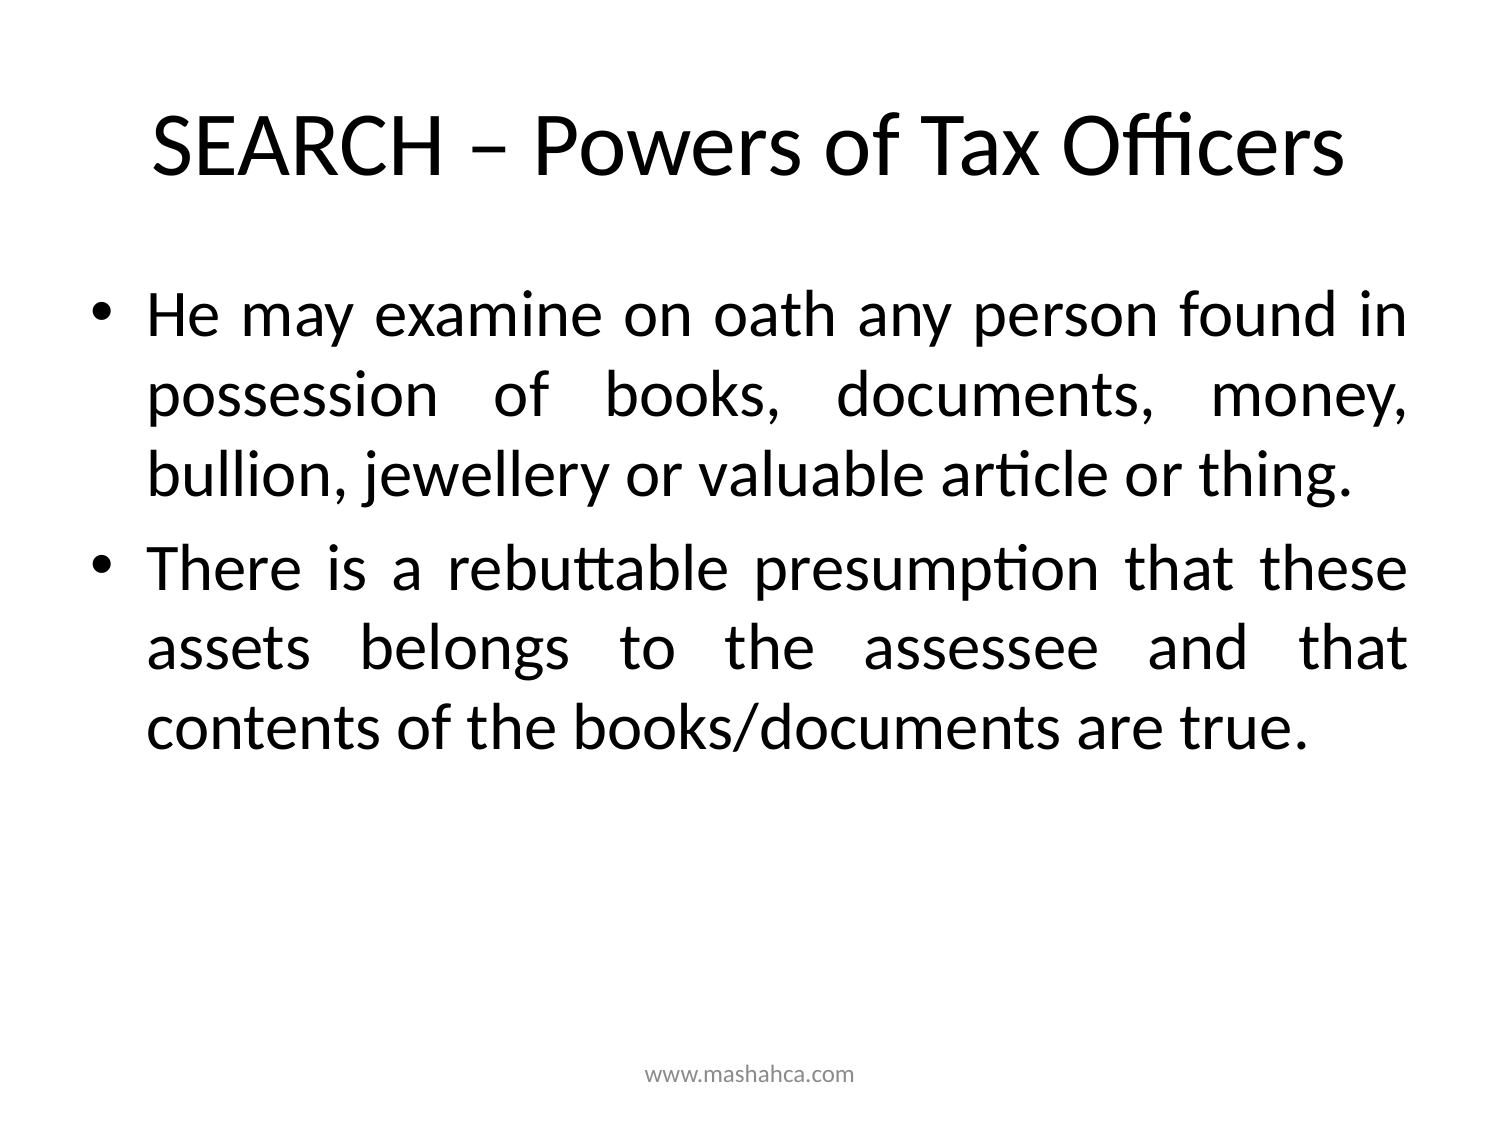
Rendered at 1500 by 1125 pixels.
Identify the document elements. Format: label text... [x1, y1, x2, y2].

title SEARCH – Powers of Tax Officers [75, 45, 1425, 233]
list He may examine on oath any person found in possession of books, documents, money, bullion, jewellery or valuable article or thing. There is a rebuttable presumption that these assets belongs to the assessee and that contents of the books/documents are true. [75, 262, 1425, 1005]
footer www.mashahca.com [512, 1042, 988, 1103]
